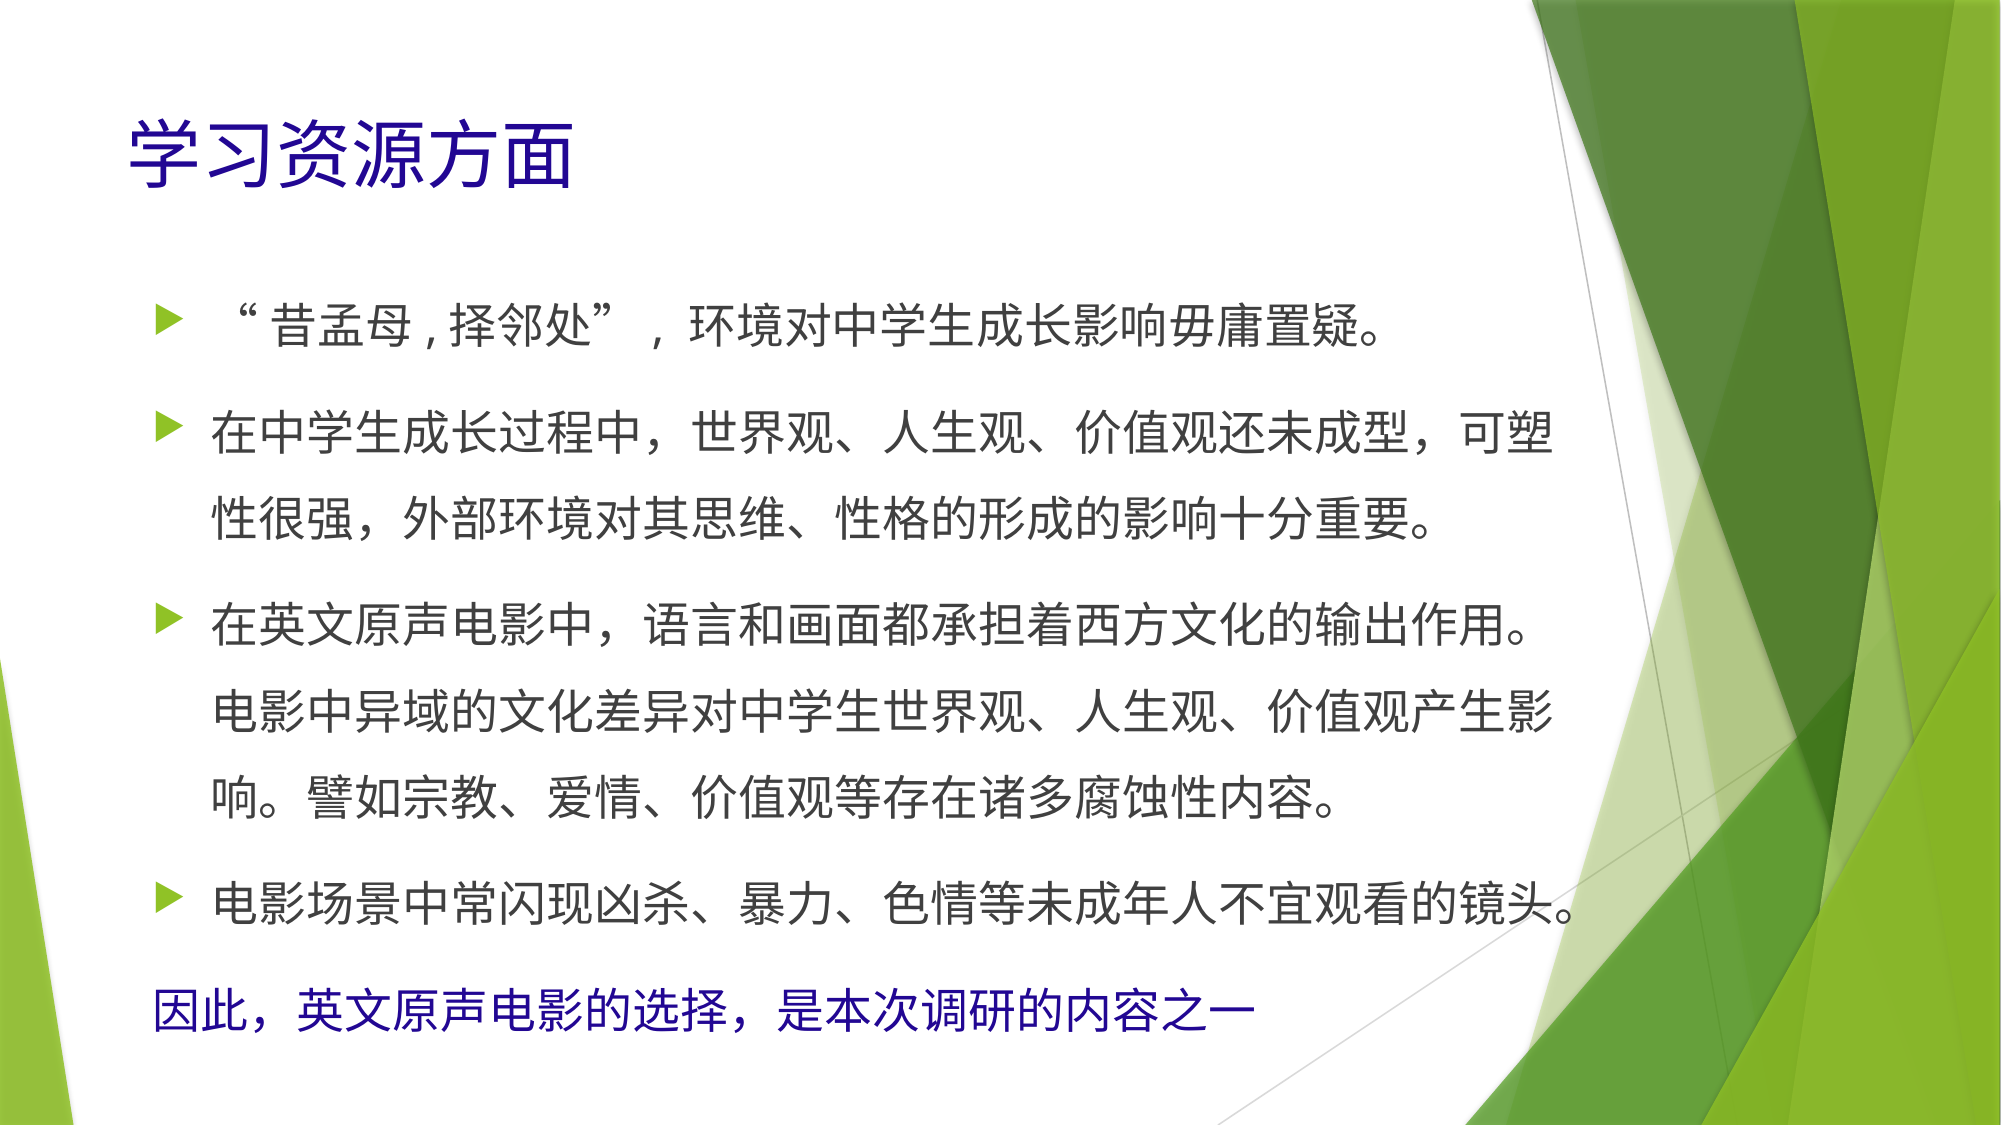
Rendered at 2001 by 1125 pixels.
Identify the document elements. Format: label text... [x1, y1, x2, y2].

list “昔孟母,择邻处”, 环境对中学生成长影响毋庸置疑。 在中学生成长过程中，世界观、人生观、价值观还未成型，可塑性很强，外部环境对其思维、性格的形成的影响十分重要。 在英文原声电影中，语言和画面都承担着西方文化的输出作用。电影中异域的文化差异对中学生世界观、人生观、价值观产生影响。譬如宗教、爱情、价值观等存在诸多腐蚀性内容。 电影场景中常闪现凶杀、暴力、色情等未成年人不宜观看的镜头。 因此，英文原声电影的选择，是本次调研的内容之一 [137, 259, 1577, 1086]
title 学习资源方面 [111, 99, 1522, 317]
